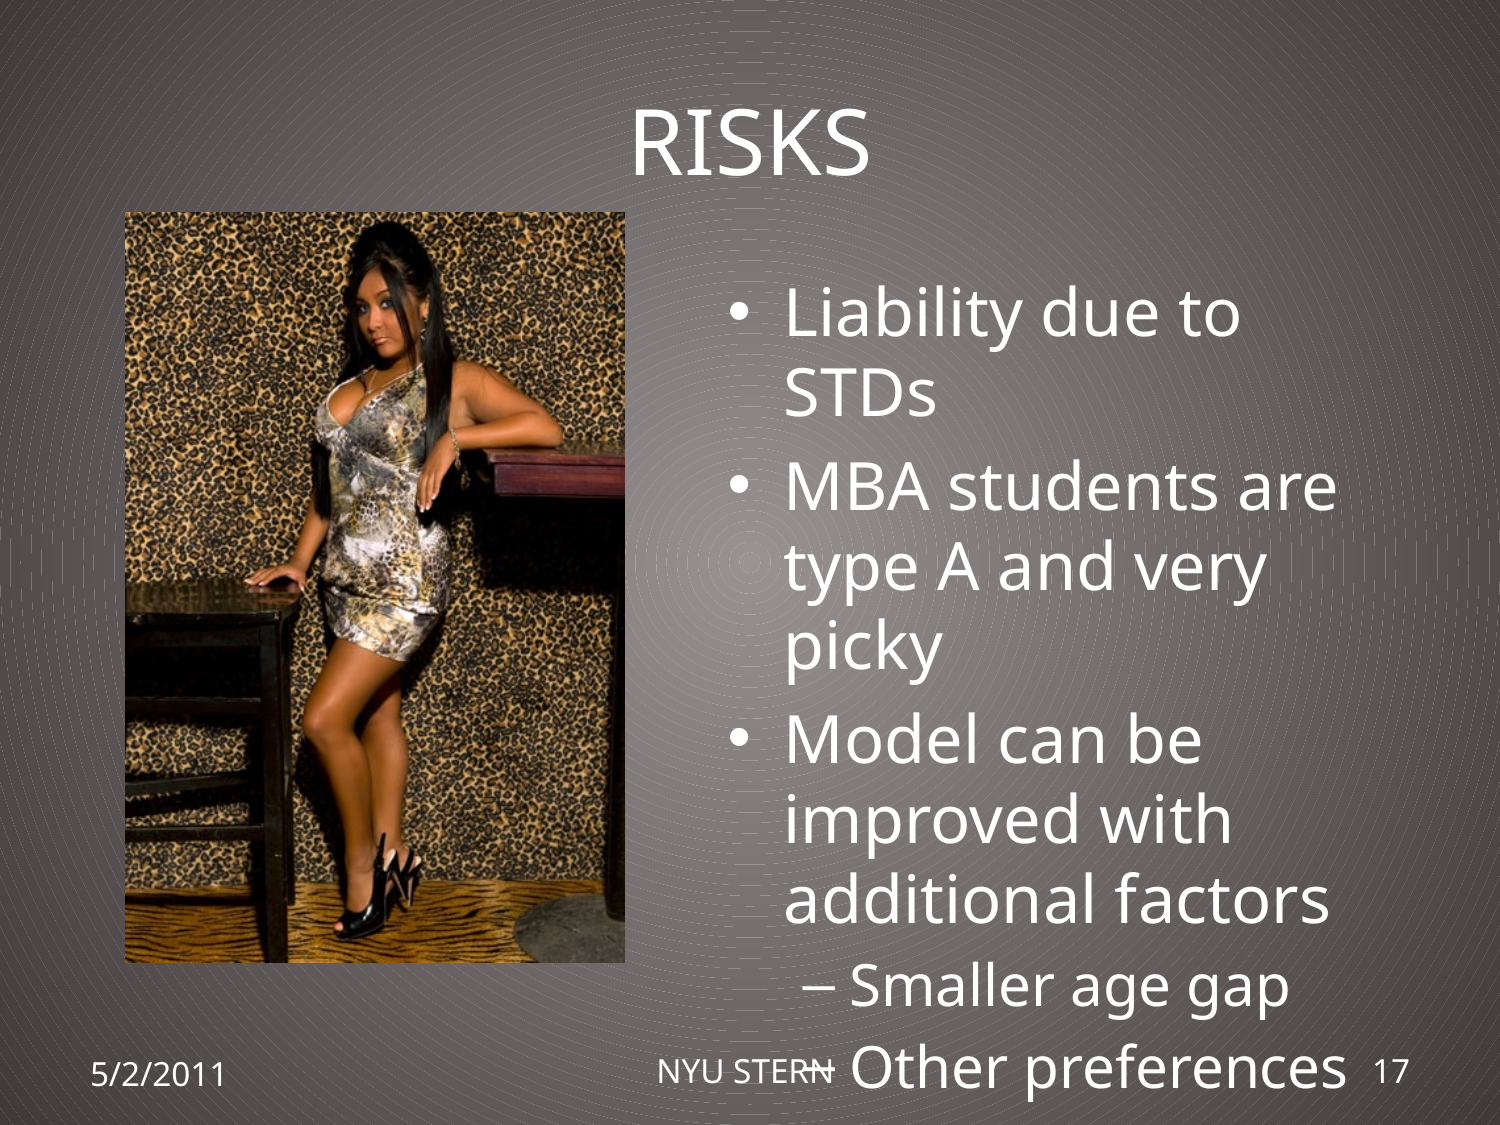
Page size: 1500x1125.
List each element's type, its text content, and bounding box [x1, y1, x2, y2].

footer NYU STERN [512, 1042, 988, 1103]
picture [124, 212, 626, 963]
list Liability due to STDs MBA students are type A and very picky Model can be improved with additional factors Smaller age gap Other preferences [712, 262, 1425, 1005]
slide_number 17 [1074, 1042, 1425, 1103]
title RISKS [75, 45, 1425, 233]
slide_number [75, 1042, 425, 1103]
